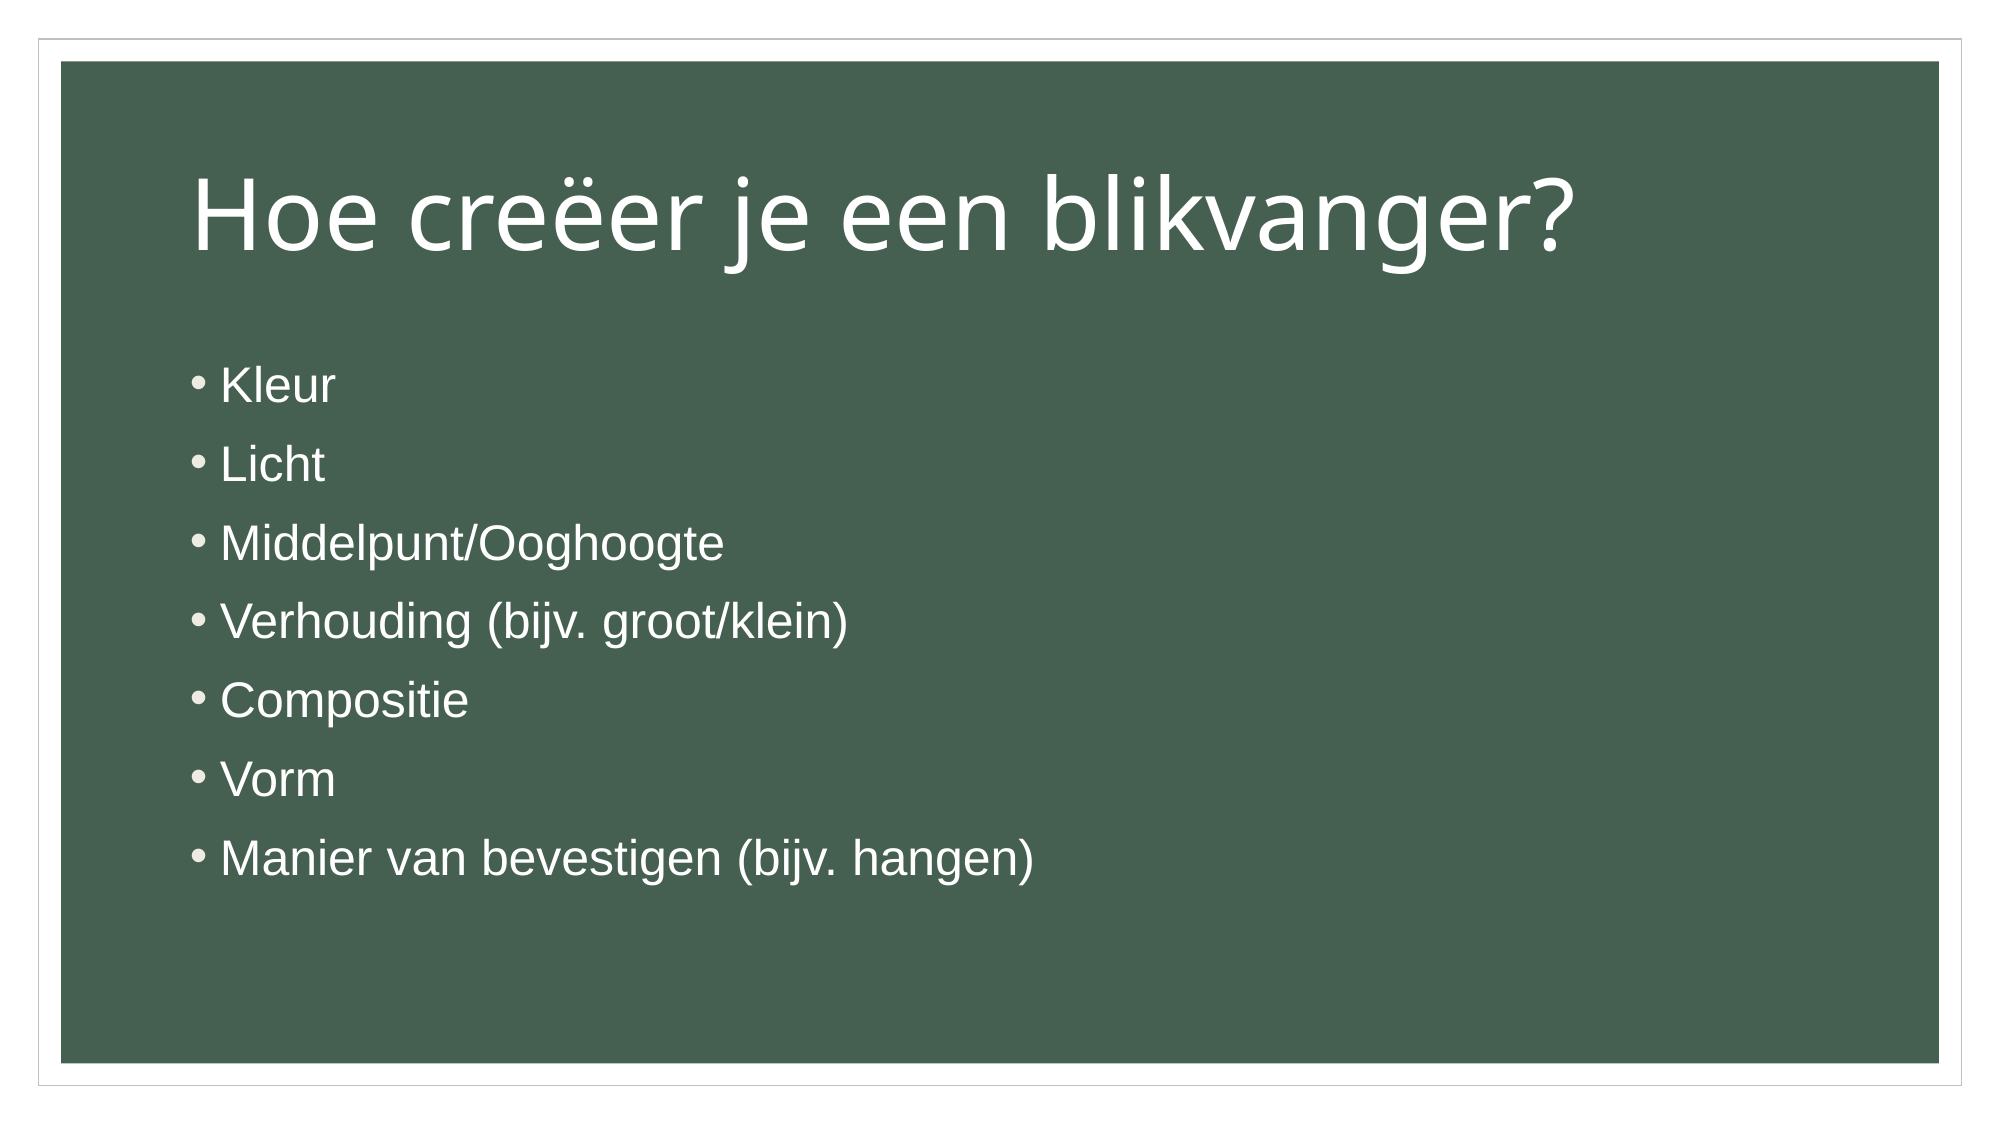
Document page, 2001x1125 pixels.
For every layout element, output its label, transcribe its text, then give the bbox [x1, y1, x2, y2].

title Hoe creëer je een blikvanger? [174, 105, 1825, 331]
list Kleur Licht Middelpunt/Ooghoogte Verhouding (bijv. groot/klein) Compositie Vorm Manier van bevestigen (bijv. hangen) [174, 345, 1825, 990]
